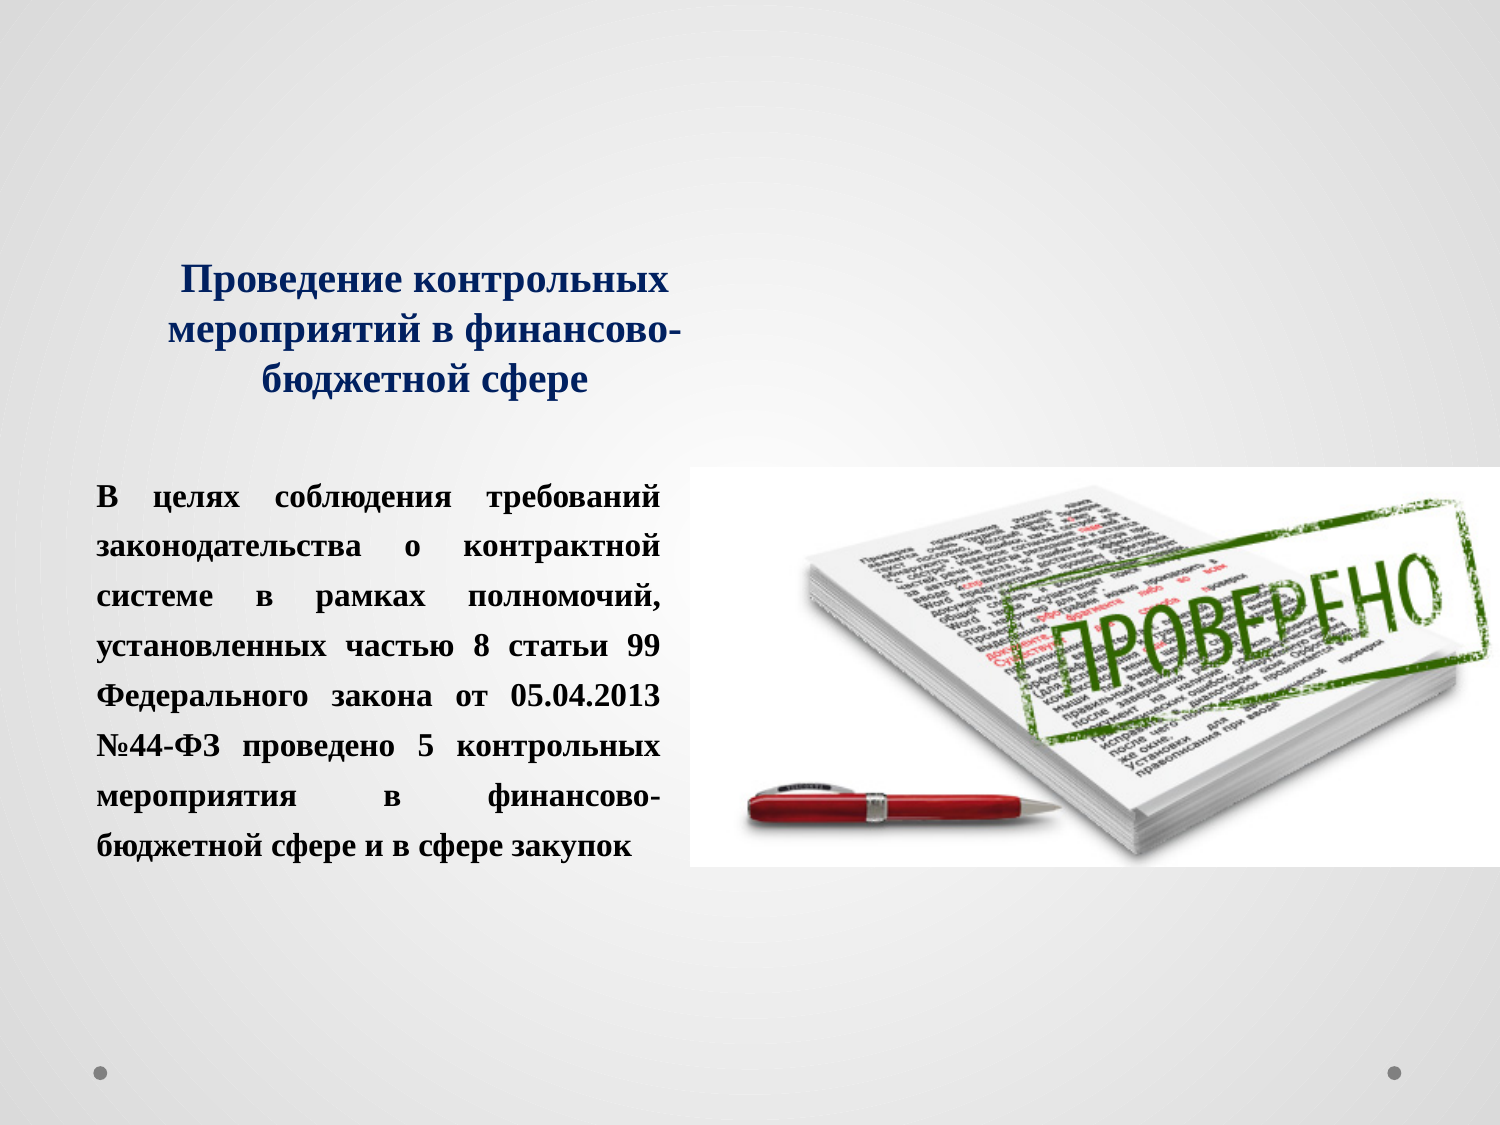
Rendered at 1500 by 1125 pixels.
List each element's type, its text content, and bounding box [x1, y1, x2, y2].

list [690, 467, 1500, 867]
list В целях соблюдения требований законодательства о контрактной системе в рамках полномочий, установленных частью 8 статьи 99 Федерального закона от 05.04.2013 №44-ФЗ проведено 5 контрольных мероприятия в финансово-бюджетной сфере и в сфере закупок [81, 456, 677, 929]
title Проведение контрольных мероприятий в финансово-бюджетной сфере [150, 172, 700, 409]
